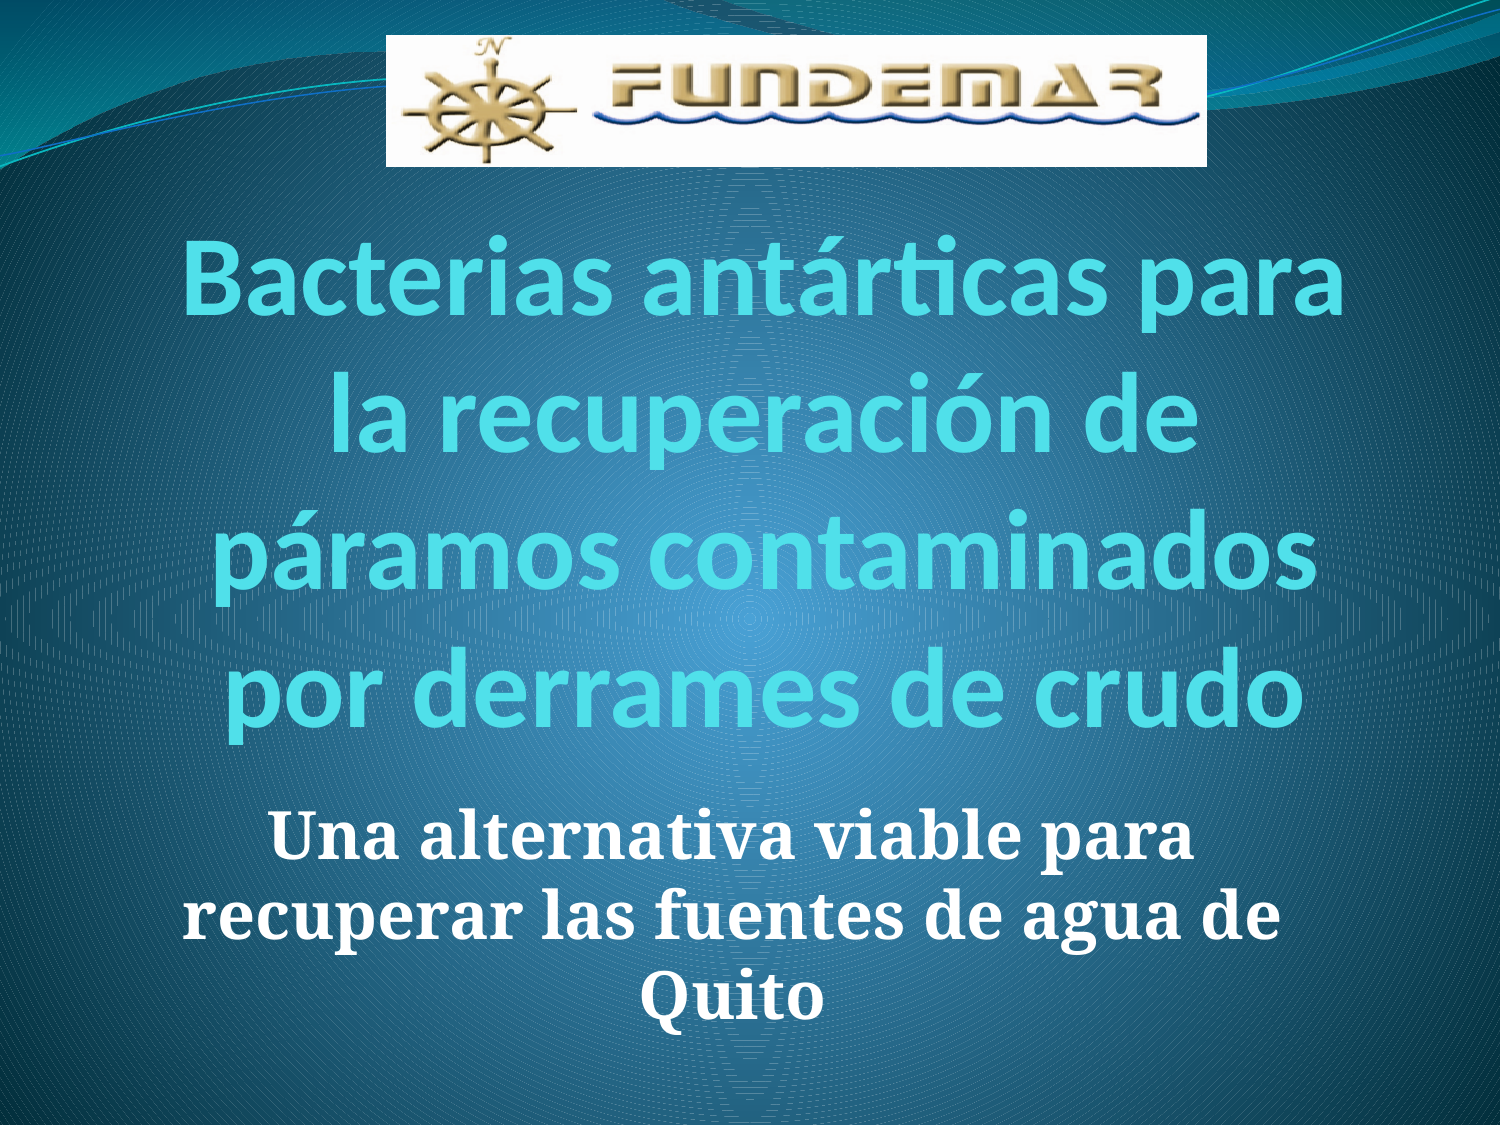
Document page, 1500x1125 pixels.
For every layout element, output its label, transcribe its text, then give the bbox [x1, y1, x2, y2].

picture [386, 34, 1208, 167]
subtitle Una alternativa viable para recuperar las fuentes de agua de Quito [93, 785, 1383, 1090]
title Bacterias antárticas para la recuperación de páramos contaminados por derrames de crudo [128, 199, 1404, 750]
